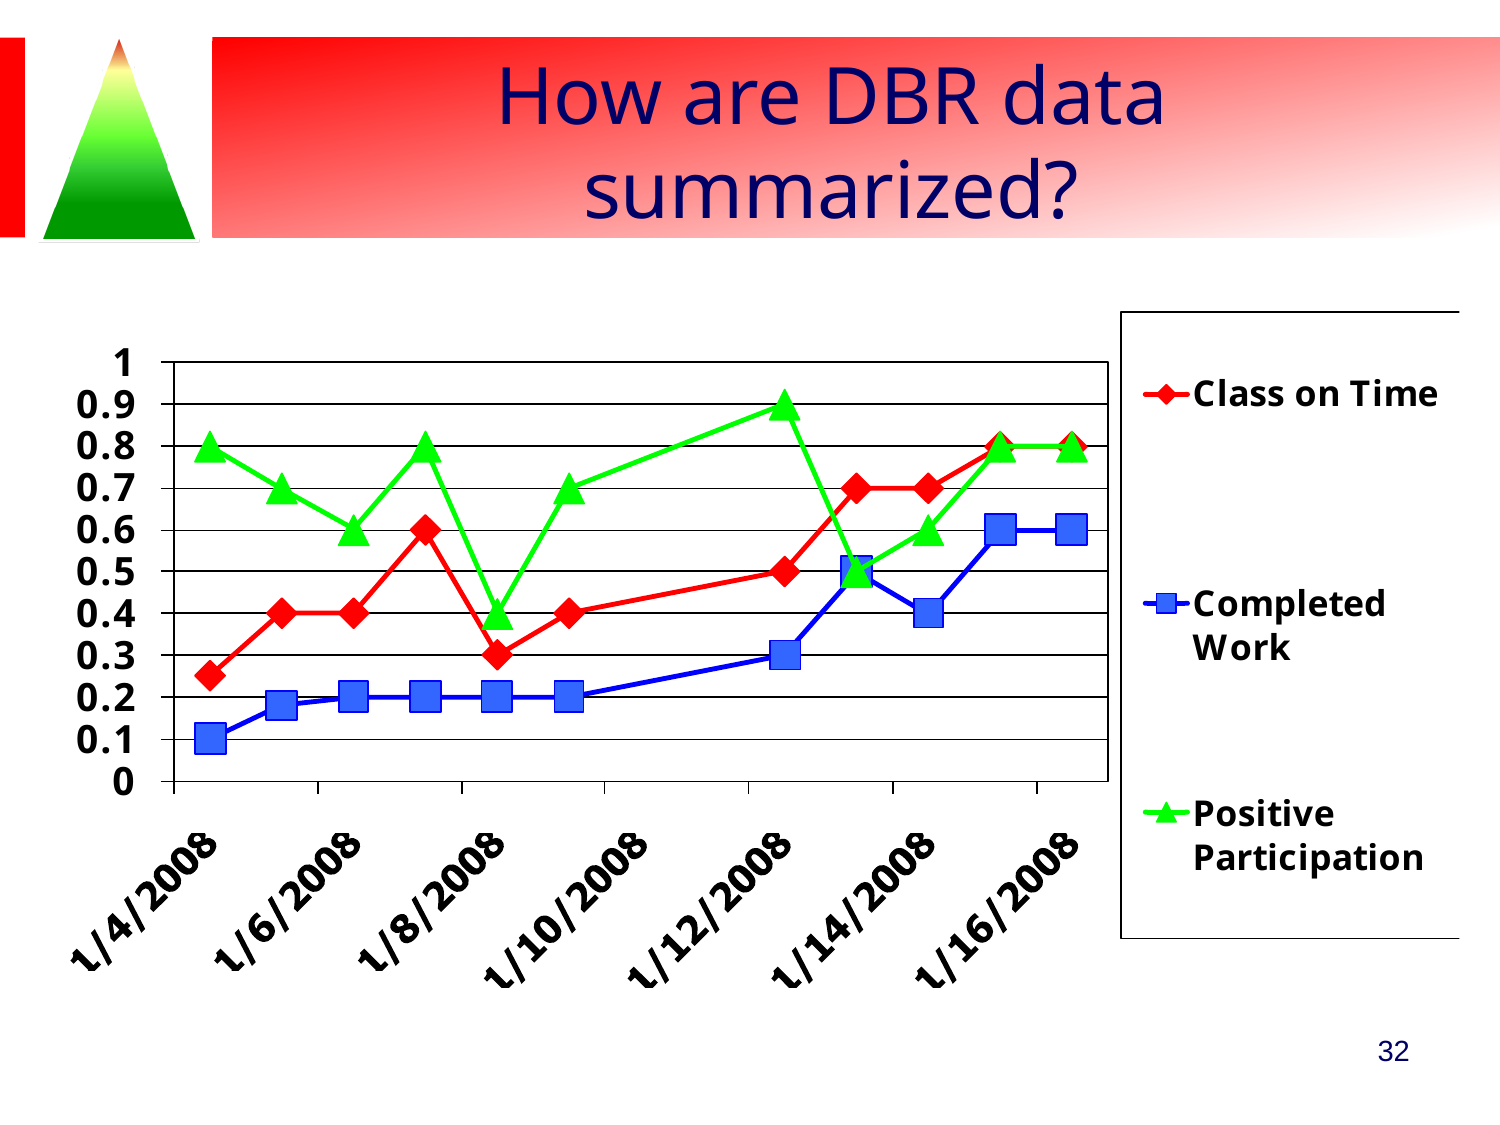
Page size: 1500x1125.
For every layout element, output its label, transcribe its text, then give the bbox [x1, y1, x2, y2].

slide_number 32 [1074, 1046, 1426, 1103]
title How are DBR data summarized? [237, 37, 1426, 243]
picture [37, 30, 200, 243]
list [0, 301, 1466, 1037]
